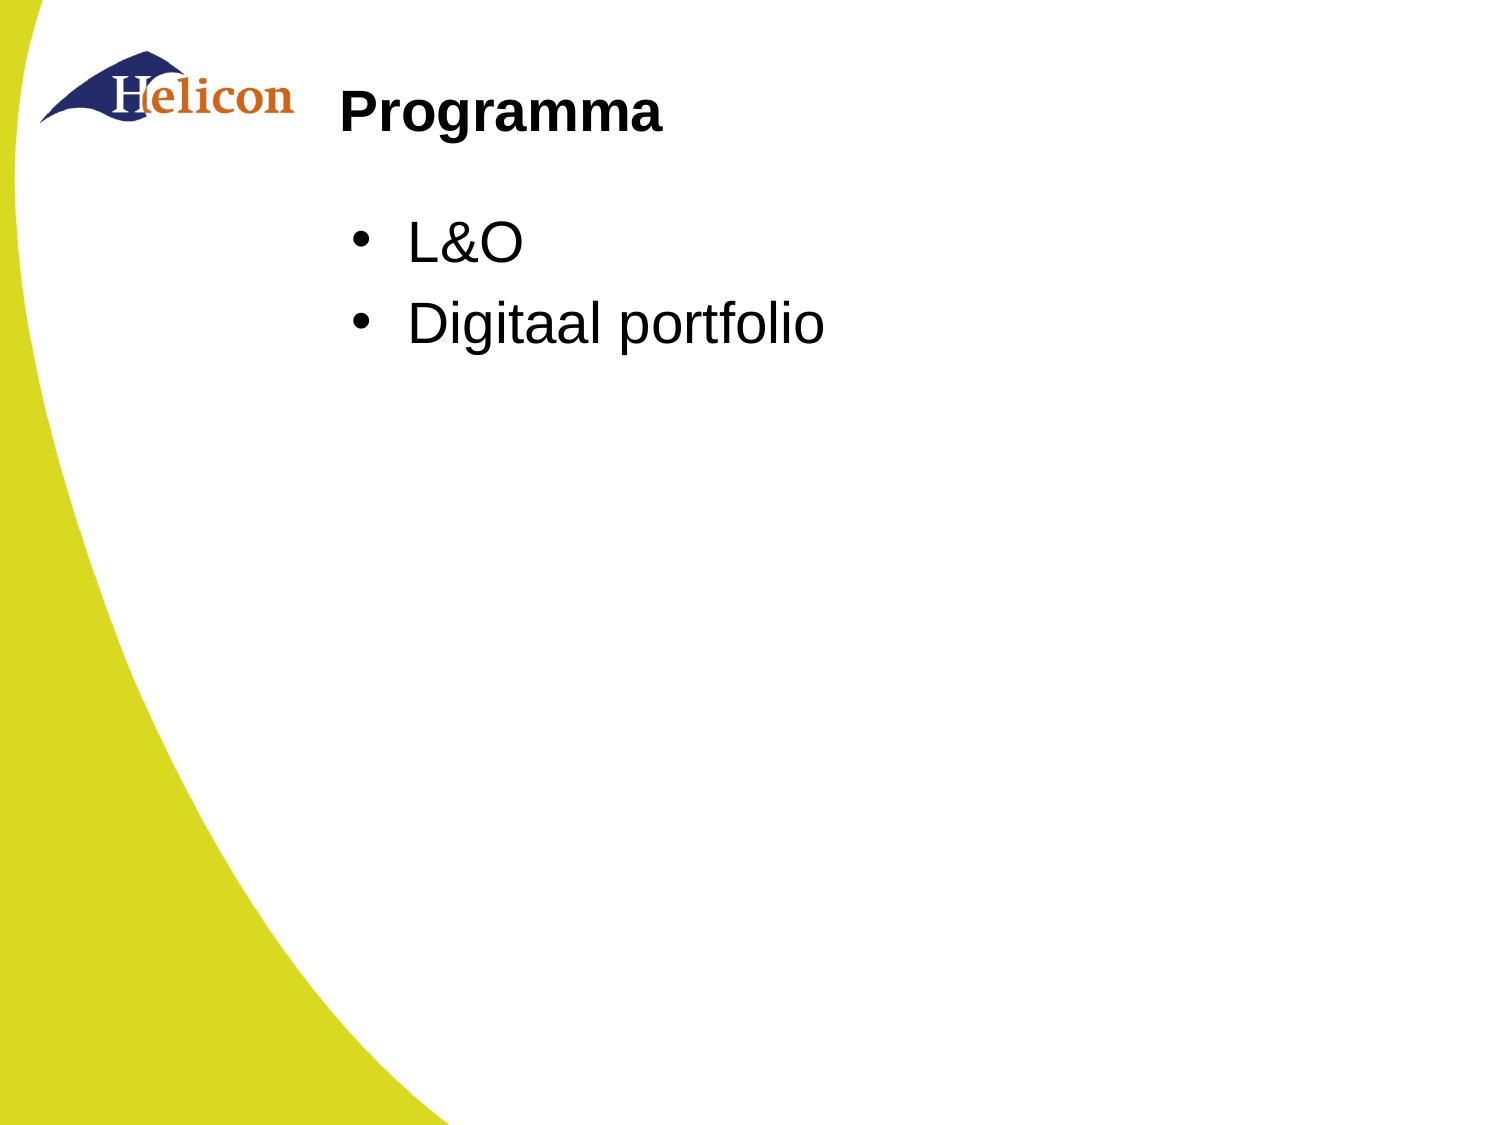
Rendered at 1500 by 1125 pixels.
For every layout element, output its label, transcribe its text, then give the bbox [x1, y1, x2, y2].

picture [0, 0, 1500, 1125]
title Programma [324, 54, 1415, 161]
list L&O Digitaal portfolio [336, 196, 1425, 1005]
